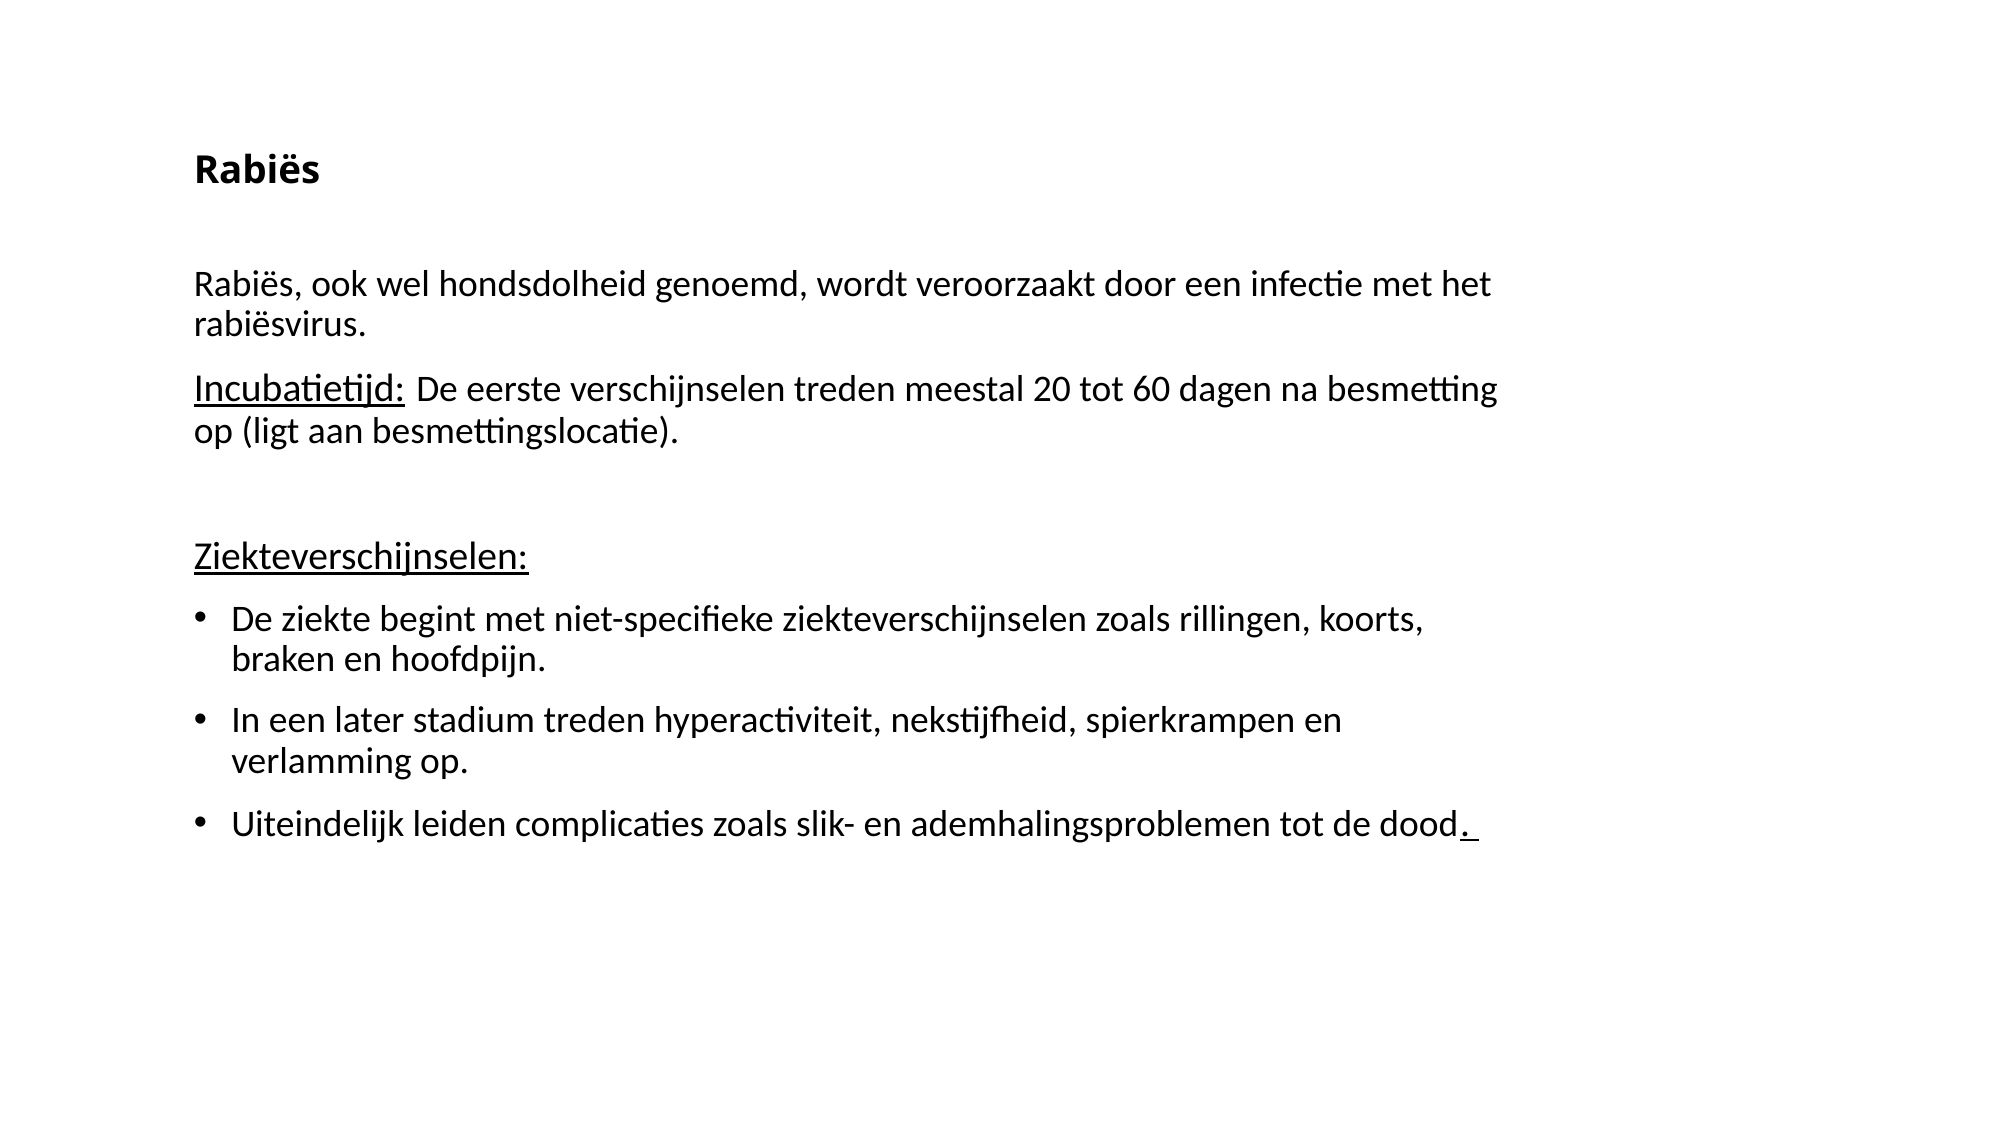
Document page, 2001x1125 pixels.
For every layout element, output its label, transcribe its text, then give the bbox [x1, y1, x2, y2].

list Rabiës, ook wel hondsdolheid genoemd, wordt veroorzaakt door een infectie met het rabiësvirus. Incubatietijd: De eerste verschijnselen treden meestal 20 tot 60 dagen na besmetting op (ligt aan besmettingslocatie). Ziekteverschijnselen: De ziekte begint met niet-specifieke ziekteverschijnselen zoals rillingen, koorts, braken en hoofdpijn. In een later stadium treden hyperactiviteit, nekstijfheid, spierkrampen en verlamming op. Uiteindelijk leiden complicaties zoals slik- en ademhalingsproblemen tot de dood. [178, 256, 1529, 1084]
title Rabiës [178, 100, 1529, 256]
